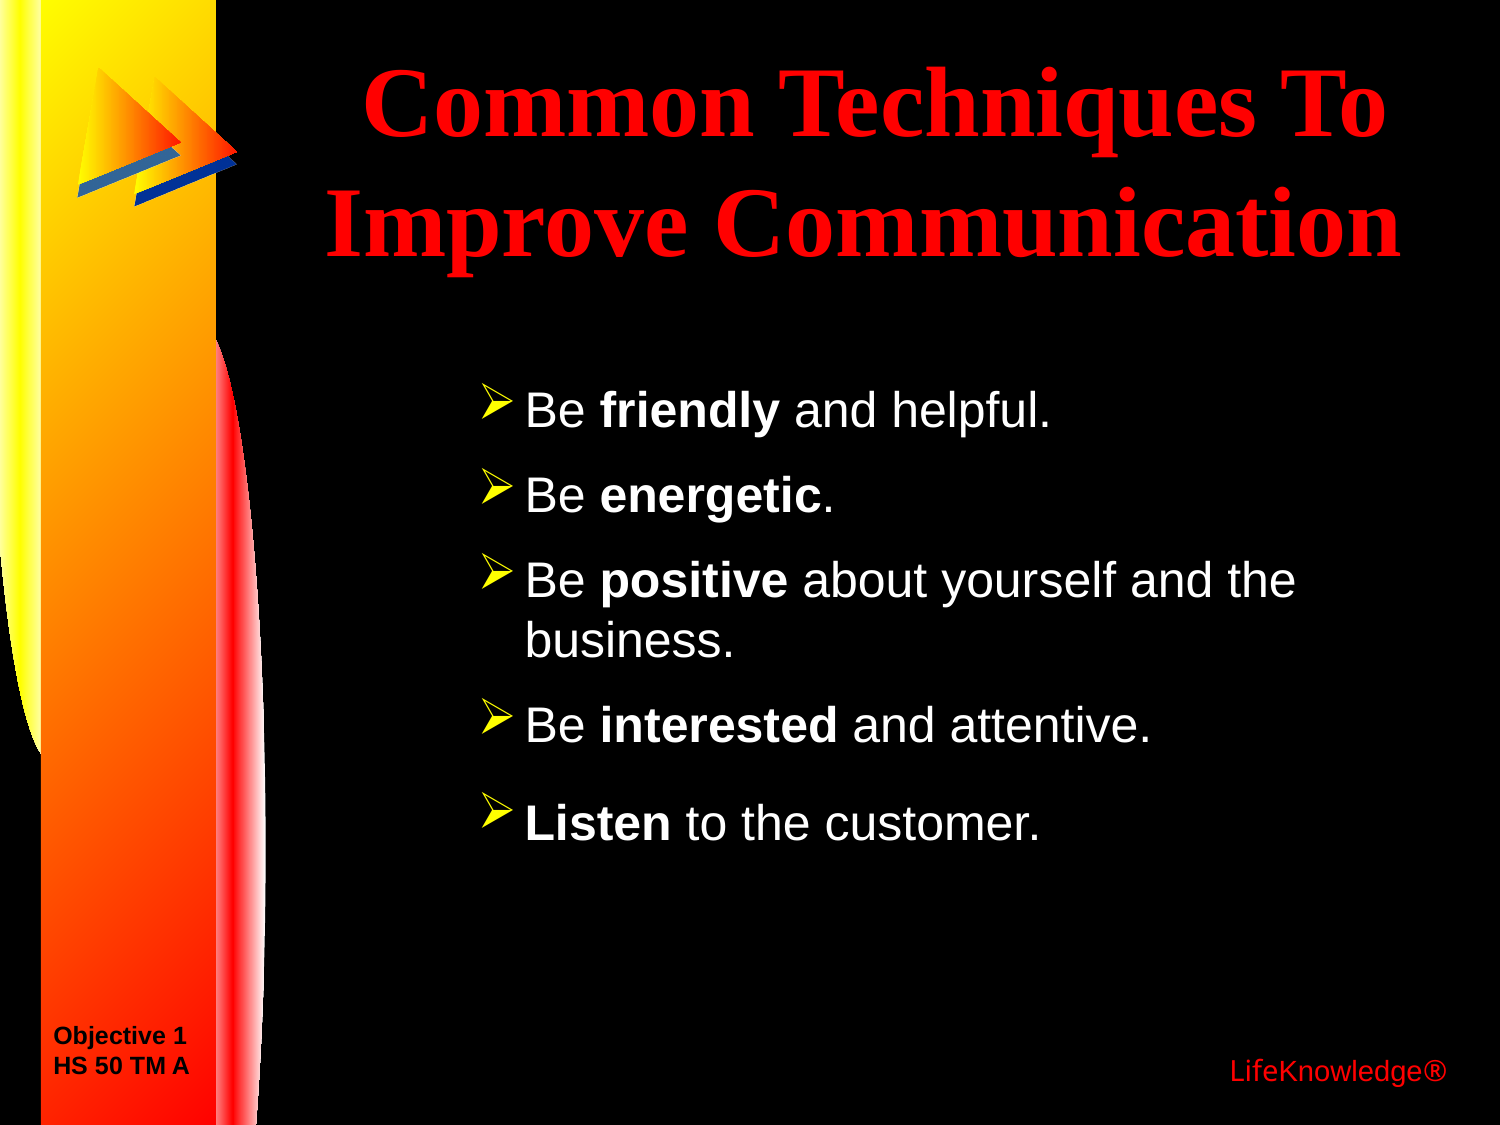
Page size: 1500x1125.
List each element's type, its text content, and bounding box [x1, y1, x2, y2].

list Be friendly and helpful. Be energetic. Be positive about yourself and the business. Be interested and attentive. Listen to the customer. [387, 274, 1413, 938]
title Common Techniques To Improve Communication [249, 112, 1500, 285]
text_box Objective 1 HS 50 TM A [38, 1012, 212, 1088]
footer LifeKnowledge® [0, 1049, 1463, 1125]
